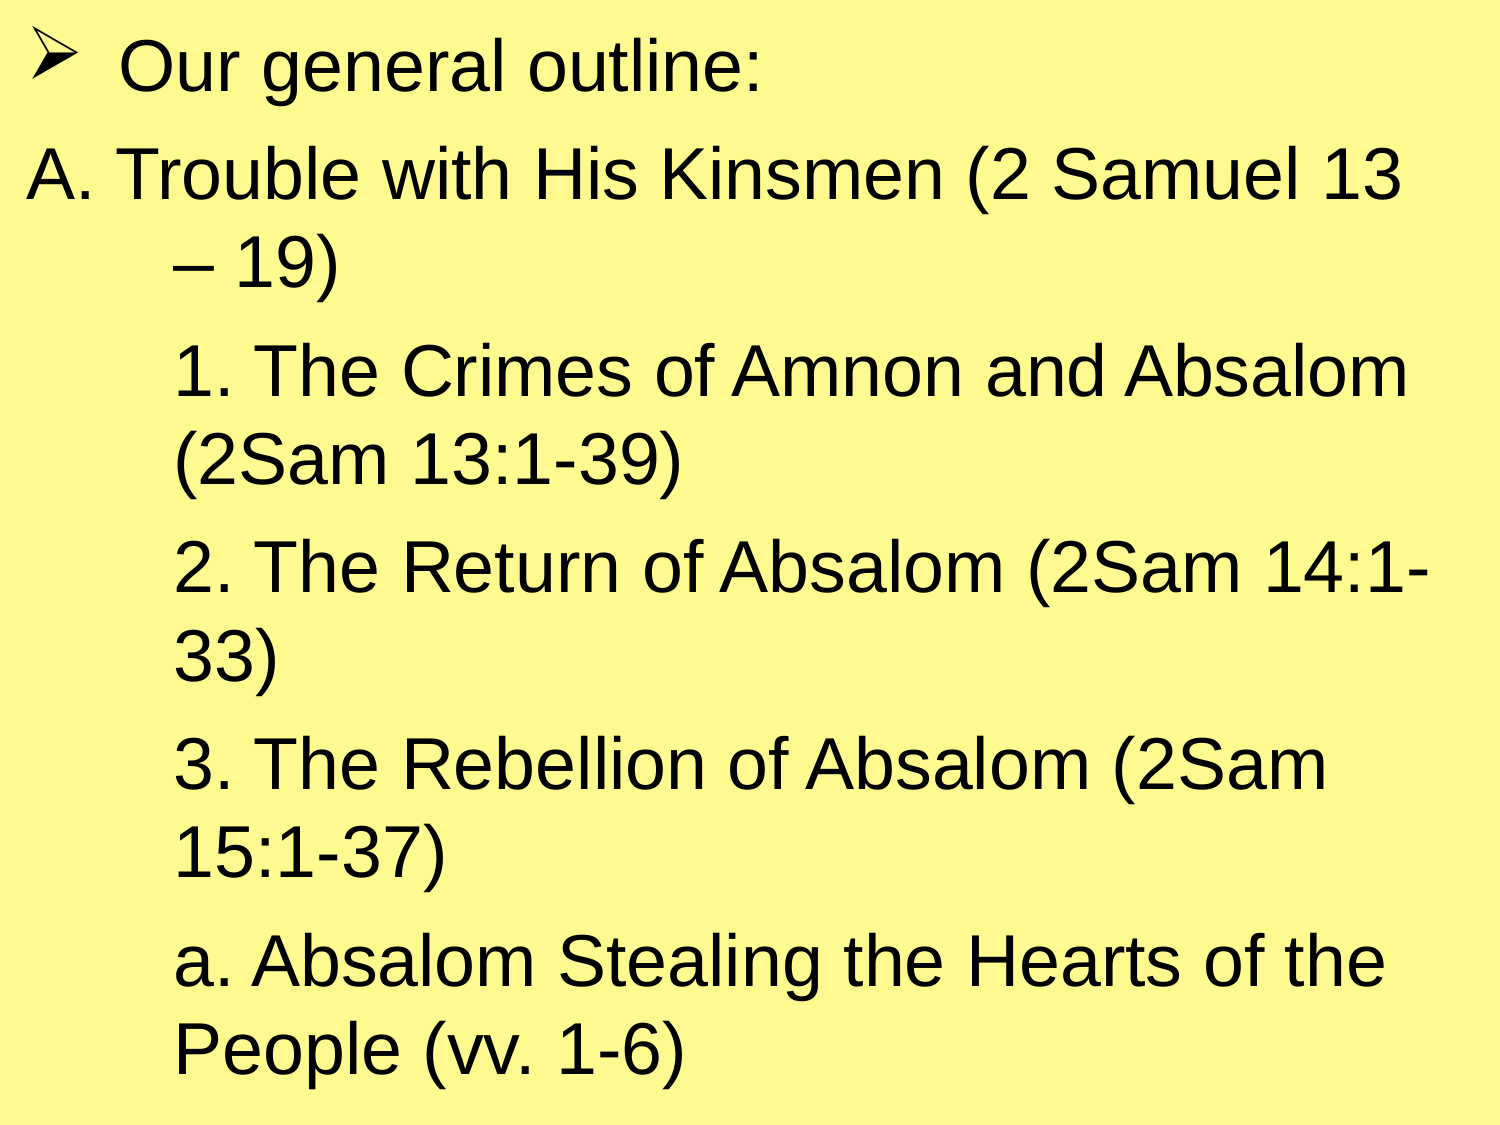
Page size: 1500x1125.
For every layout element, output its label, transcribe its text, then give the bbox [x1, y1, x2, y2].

subtitle Our general outline: A. Trouble with His Kinsmen (2 Samuel 13 – 19) 1. The Crimes of Amnon and Absalom (2Sam 13:1-39) 2. The Return of Absalom (2Sam 14:1- 33) 3. The Rebellion of Absalom (2Sam 15:1-37) a. Absalom Stealing the Hearts of the People (vv. 1-6) [11, 10, 1484, 1115]
